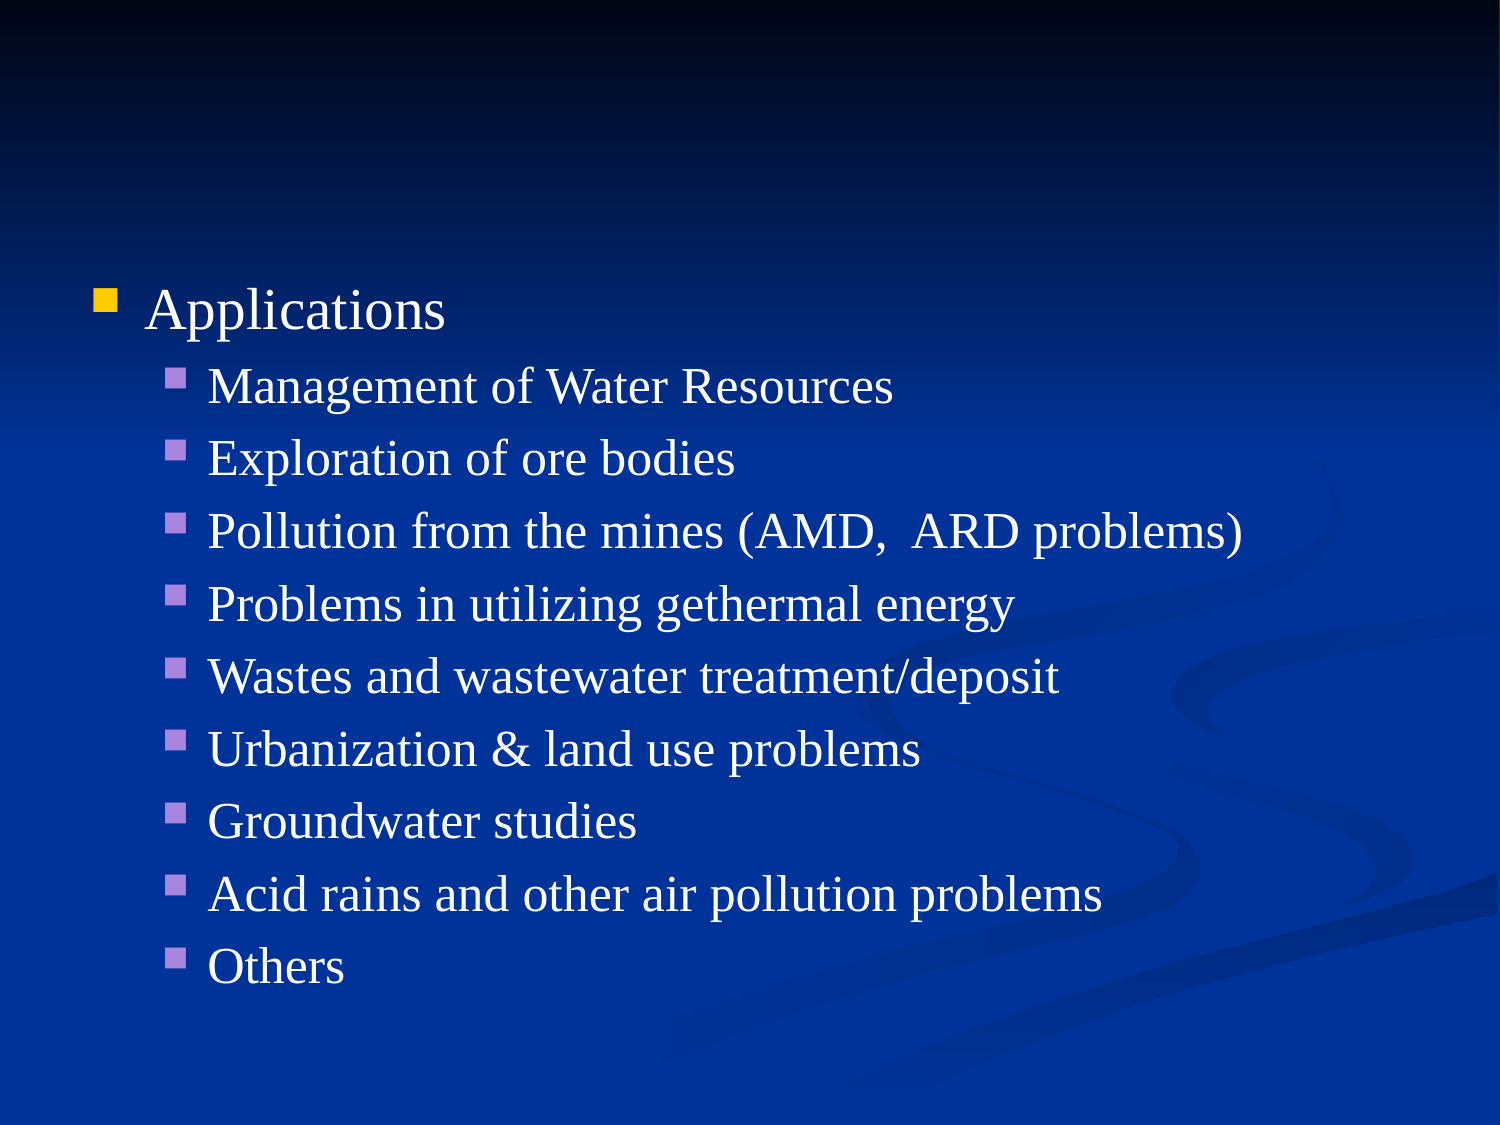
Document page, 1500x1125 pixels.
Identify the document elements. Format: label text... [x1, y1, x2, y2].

list Applications Management of Water Resources Exploration of ore bodies Pollution from the mines (AMD, ARD problems) Problems in utilizing gethermal energy Wastes and wastewater treatment/deposit Urbanization & land use problems Groundwater studies Acid rains and other air pollution problems Others [74, 262, 1426, 1006]
